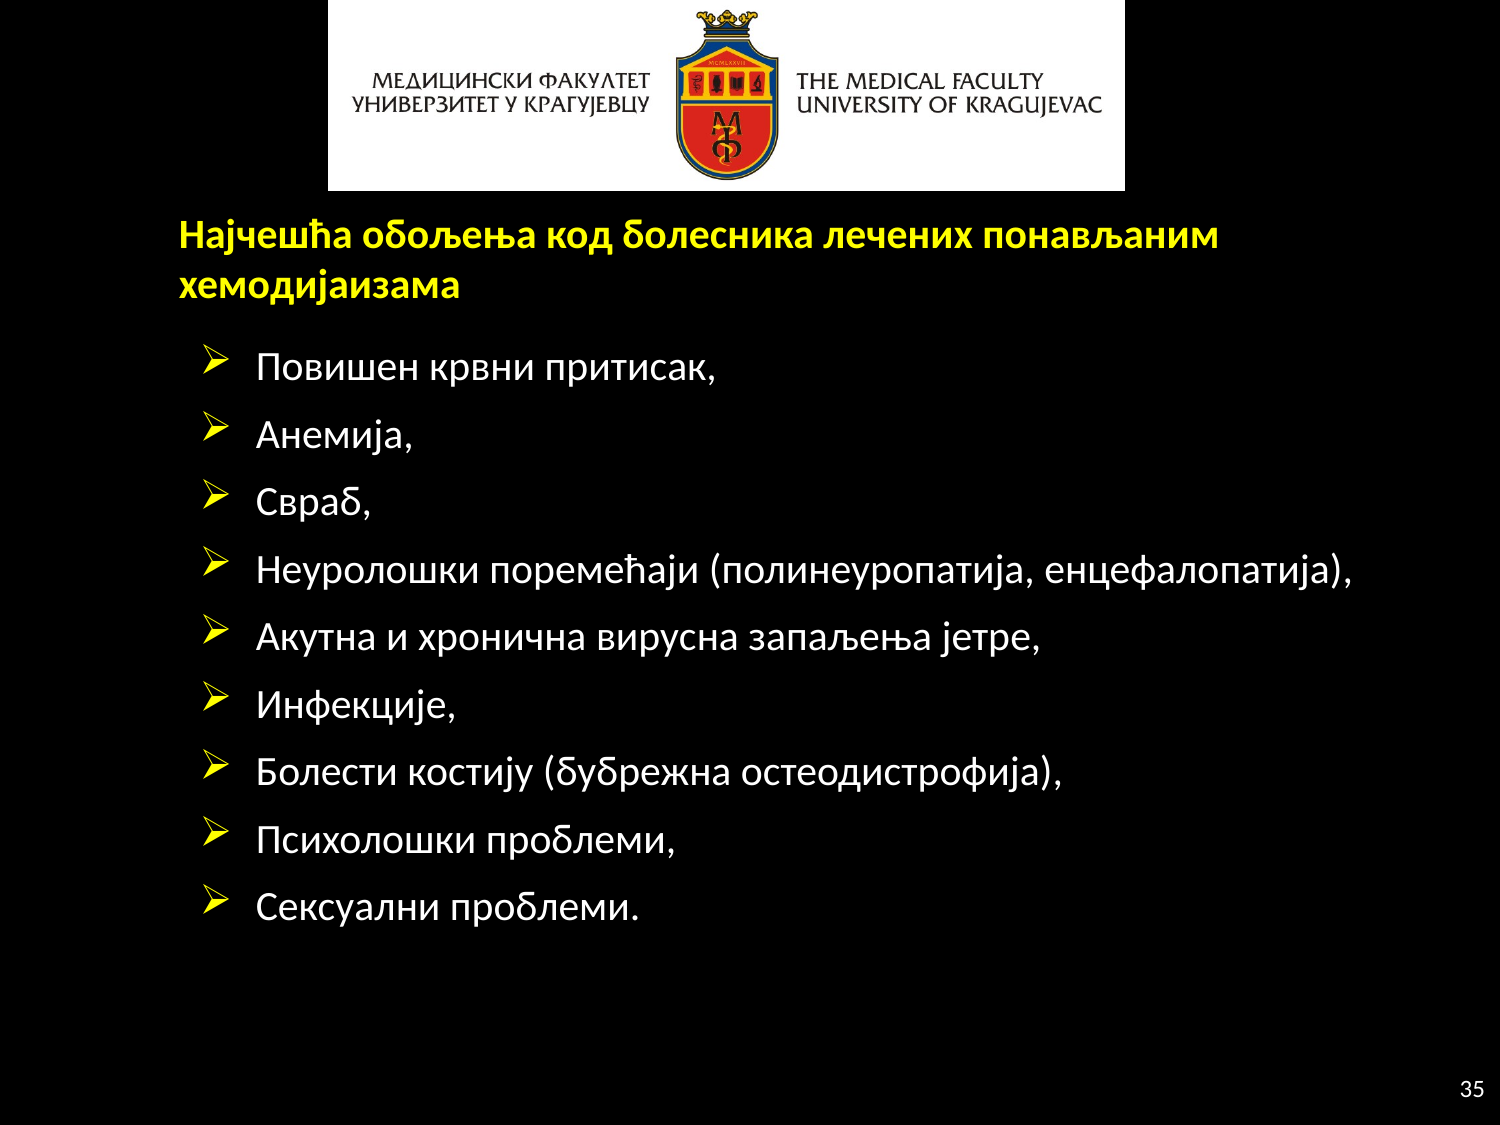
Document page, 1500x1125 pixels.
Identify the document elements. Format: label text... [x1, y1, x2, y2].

picture [328, 0, 1125, 191]
text_box Најчешћа обољења код болесника лечених понављаним хемодијаизама [164, 199, 1402, 314]
text_box Повишен крвни притисак, Анемија, Свраб, Неуролошки поремећаји (полинеуропатија, енцефалопатија), Акутна и хронична вирусна запаљења јетре, Инфекције, Болести костију (бубрежна остеодистрофија), Психолошки проблеми, Сексуални проблеми. [184, 326, 1412, 937]
slide_number 35 [1187, 1050, 1500, 1125]
